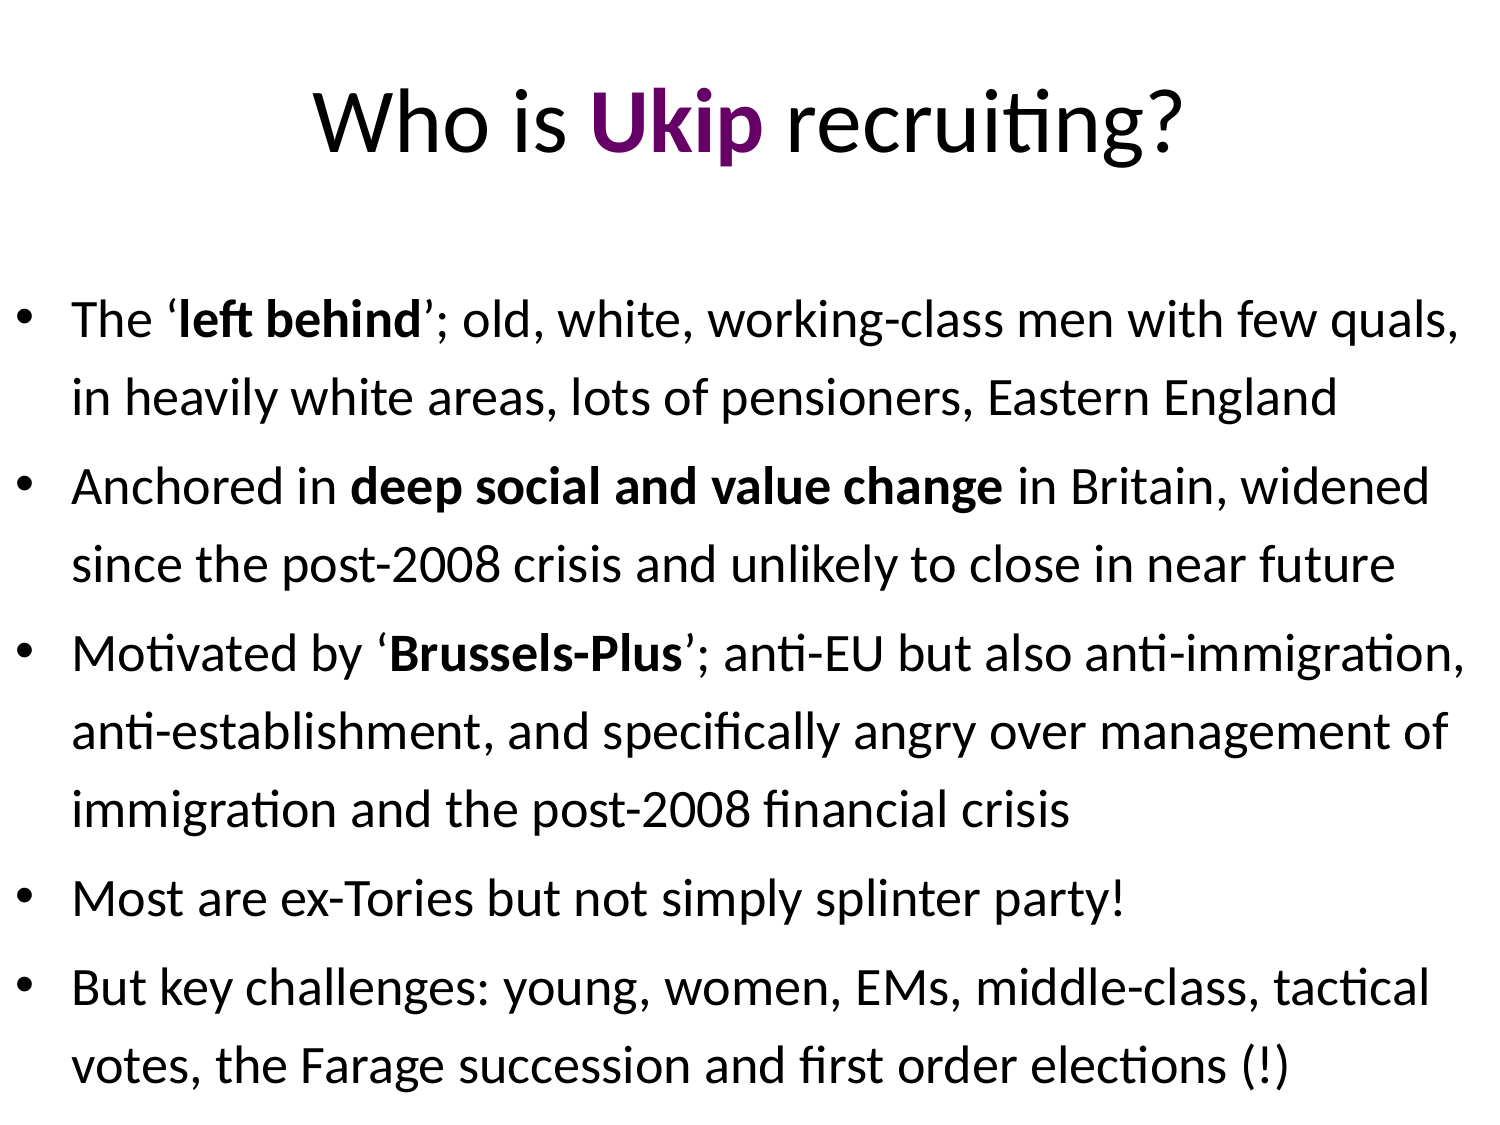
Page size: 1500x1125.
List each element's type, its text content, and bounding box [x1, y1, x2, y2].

title Who is Ukip recruiting? [75, 45, 1425, 187]
list The ‘left behind’; old, white, working-class men with few quals, in heavily white areas, lots of pensioners, Eastern England Anchored in deep social and value change in Britain, widened since the post-2008 crisis and unlikely to close in near future Motivated by ‘Brussels-Plus’; anti-EU but also anti-immigration, anti-establishment, and specifically angry over management of immigration and the post-2008 financial crisis Most are ex-Tories but not simply splinter party! But key challenges: young, women, EMs, middle-class, tactical votes, the Farage succession and first order elections (!) [0, 262, 1500, 1108]
